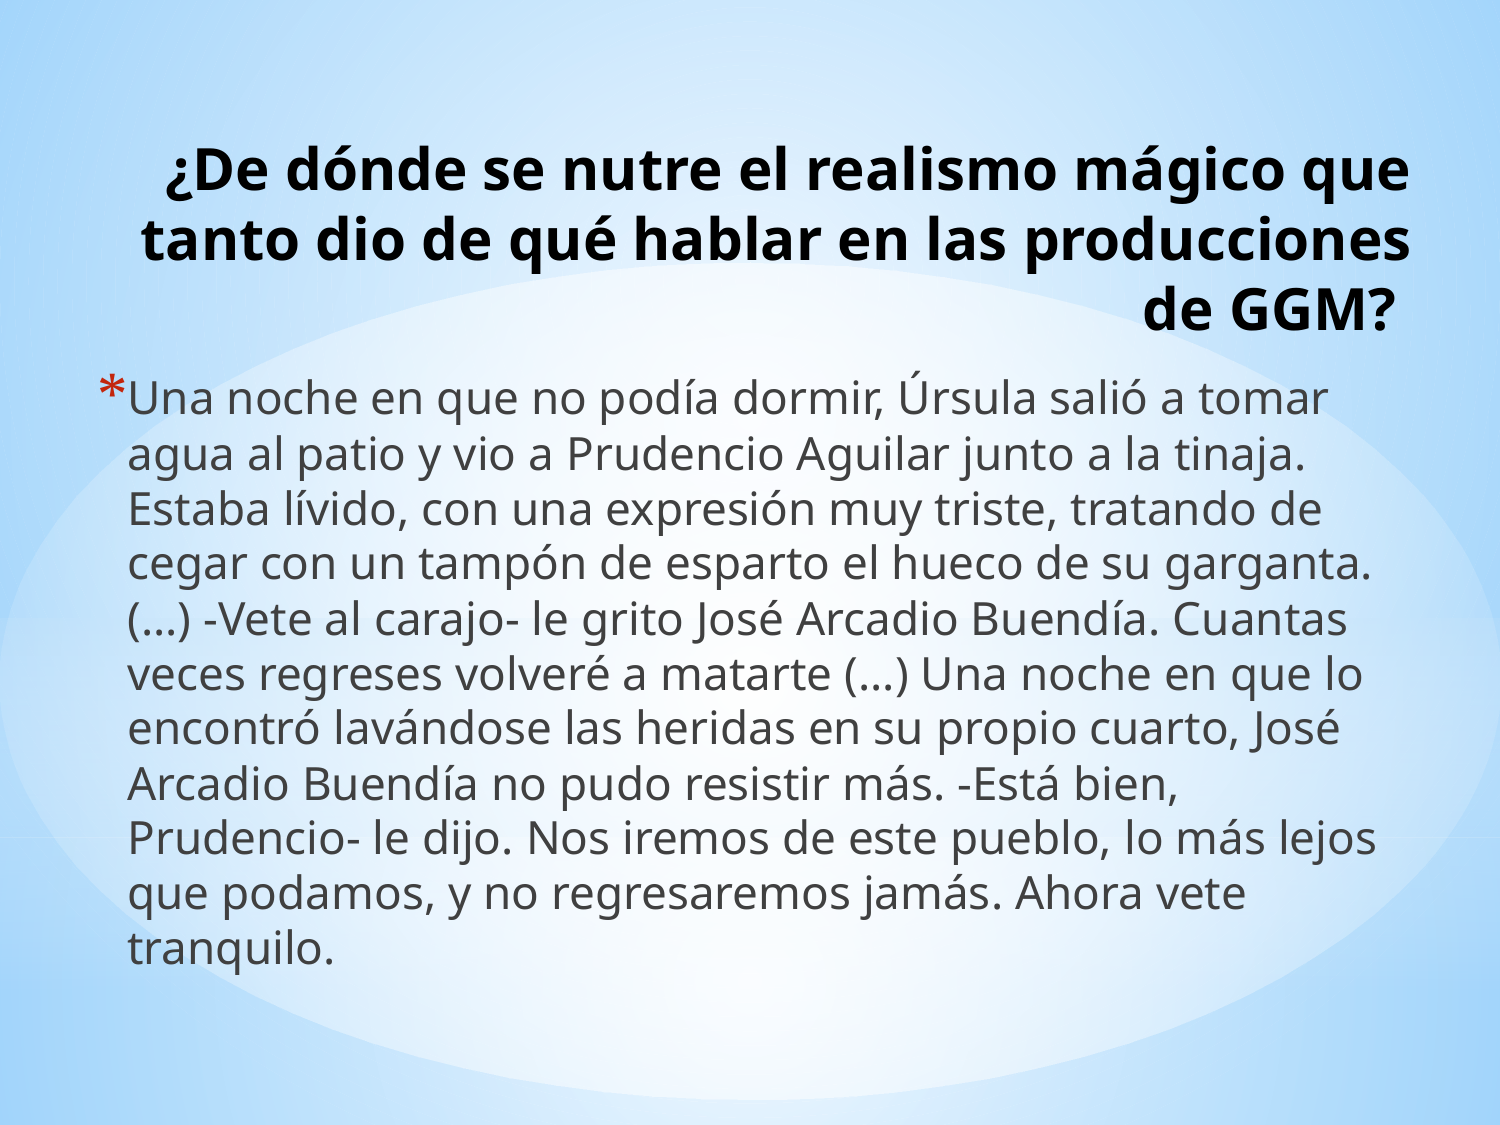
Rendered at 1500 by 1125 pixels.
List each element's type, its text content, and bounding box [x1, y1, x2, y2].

title ¿De dónde se nutre el realismo mágico que tanto dio de qué hablar en las producciones de GGM? [76, 124, 1427, 339]
list Una noche en que no podía dormir, Úrsula salió a tomar agua al patio y vio a Prudencio Aguilar junto a la tinaja. Estaba lívido, con una expresión muy triste, tratando de cegar con un tampón de esparto el hueco de su garganta. (...) -Vete al carajo- le grito José Arcadio Buendía. Cuantas veces regreses volveré a matarte (...) Una noche en que lo encontró lavándose las heridas en su propio cuarto, José Arcadio Buendía no pudo resistir más. -Está bien, Prudencio- le dijo. Nos iremos de este pueblo, lo más lejos que podamos, y no regresaremos jamás. Ahora vete tranquilo. [75, 361, 1425, 1005]
